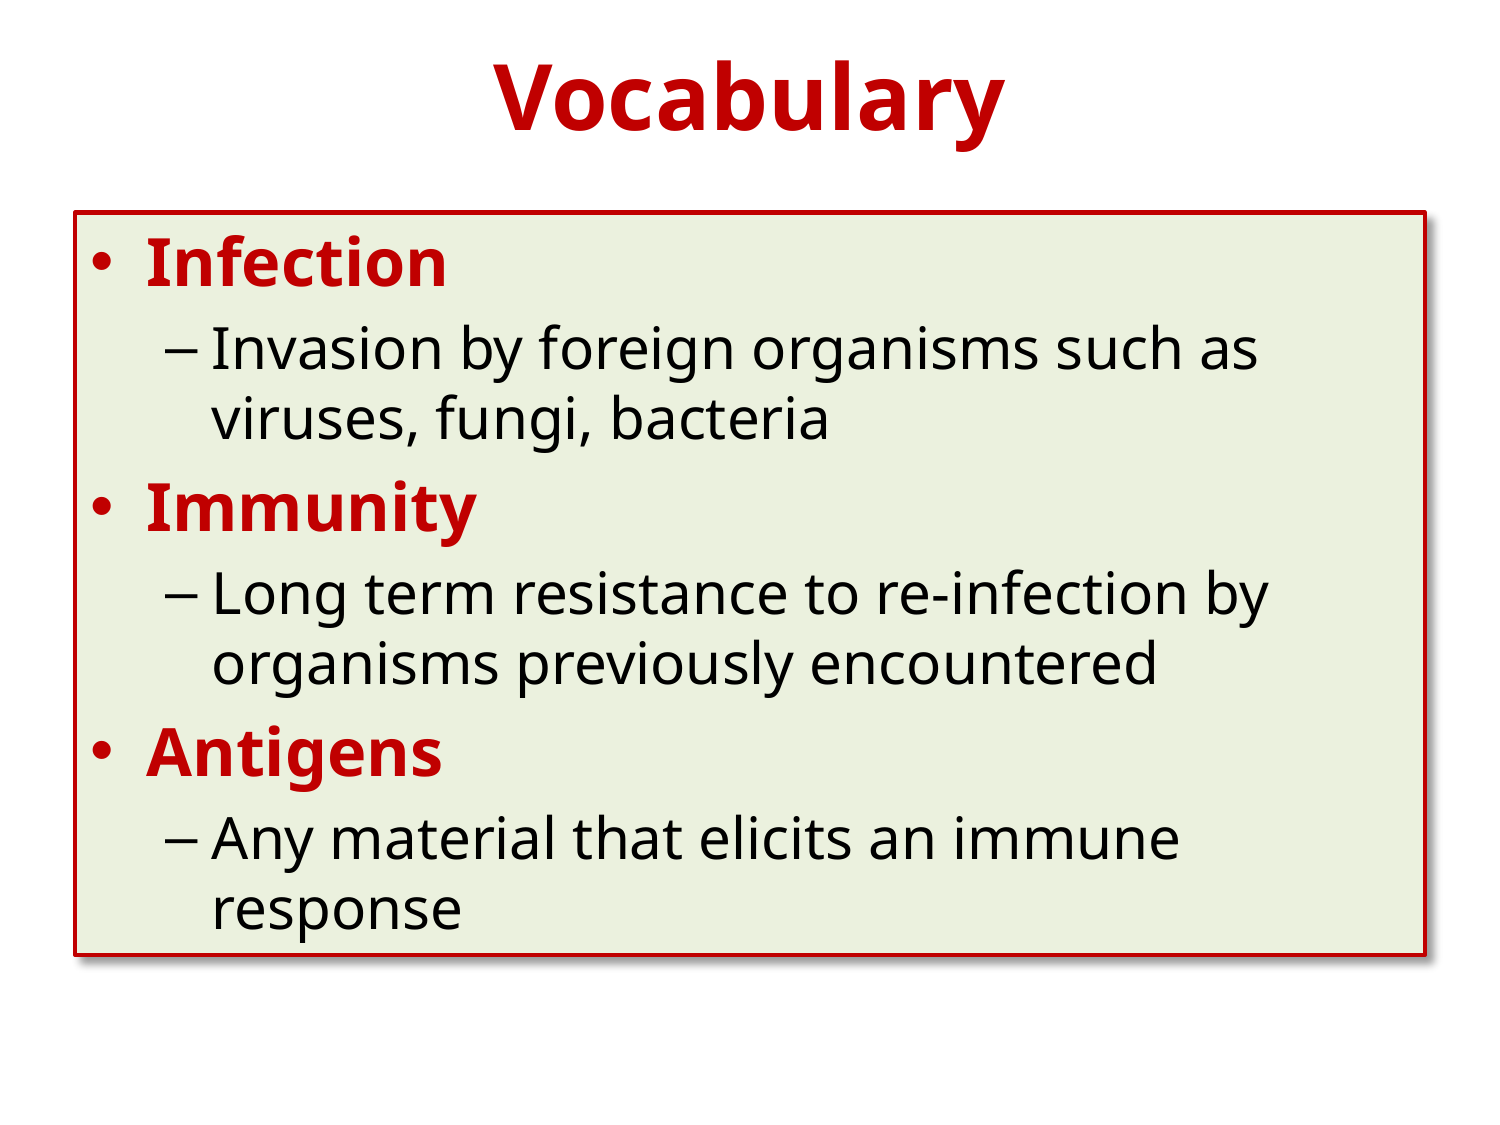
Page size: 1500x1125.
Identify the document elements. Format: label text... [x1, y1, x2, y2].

title Vocabulary [75, 0, 1425, 188]
list Infection Invasion by foreign organisms such as viruses, fungi, bacteria Immunity Long term resistance to re-infection by organisms previously encountered Antigens Any material that elicits an immune response [75, 212, 1425, 955]
